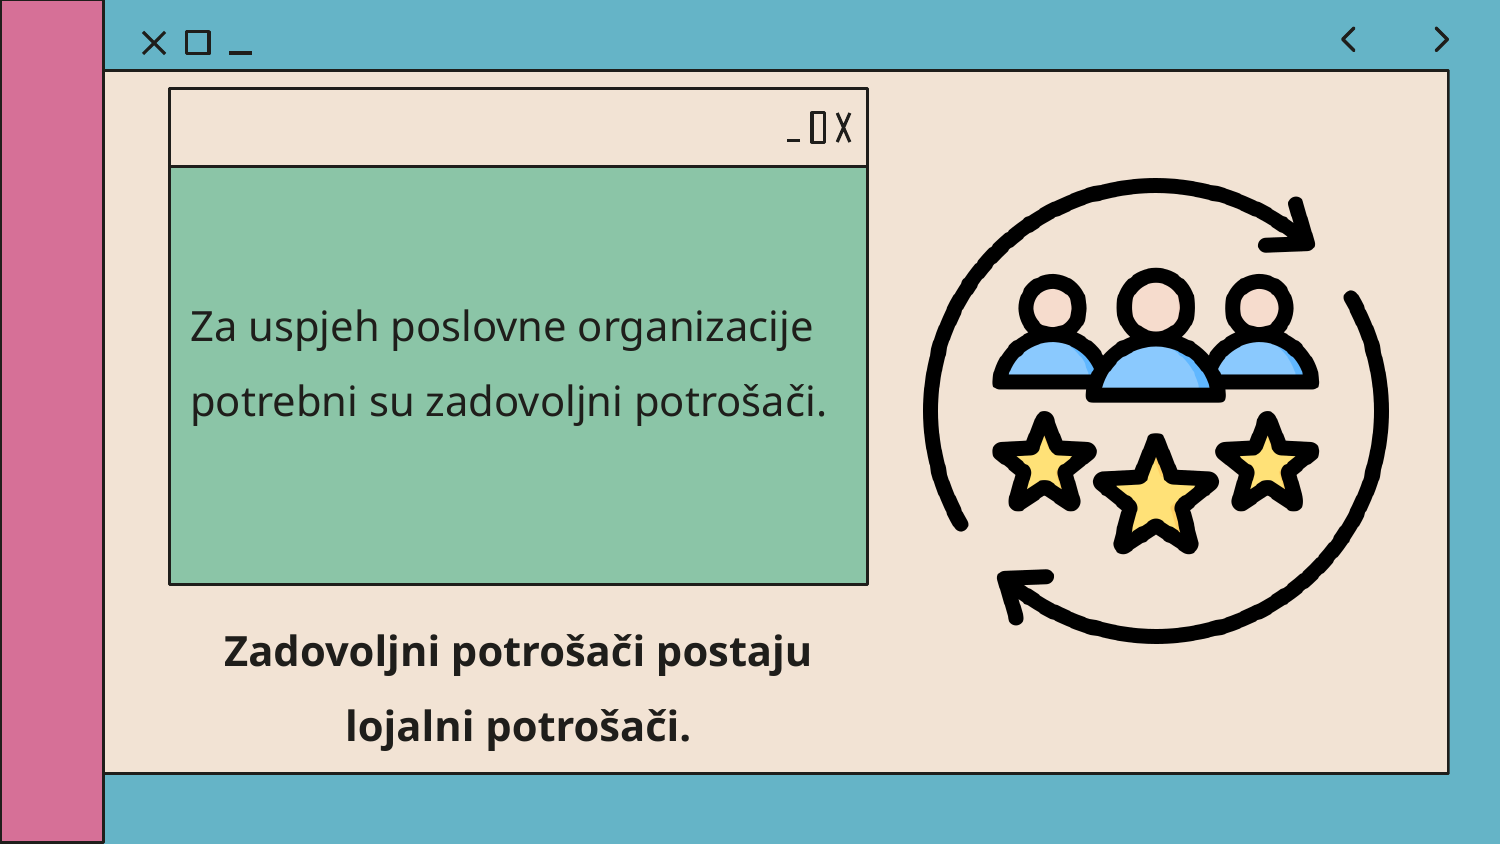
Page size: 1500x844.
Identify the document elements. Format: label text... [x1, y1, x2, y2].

text_box [1435, 27, 1449, 52]
subtitle Zadovoljni potrošači postaju lojalni potrošači. [169, 613, 868, 737]
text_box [168, 88, 868, 585]
text_box [1342, 27, 1355, 52]
picture [914, 169, 1396, 651]
